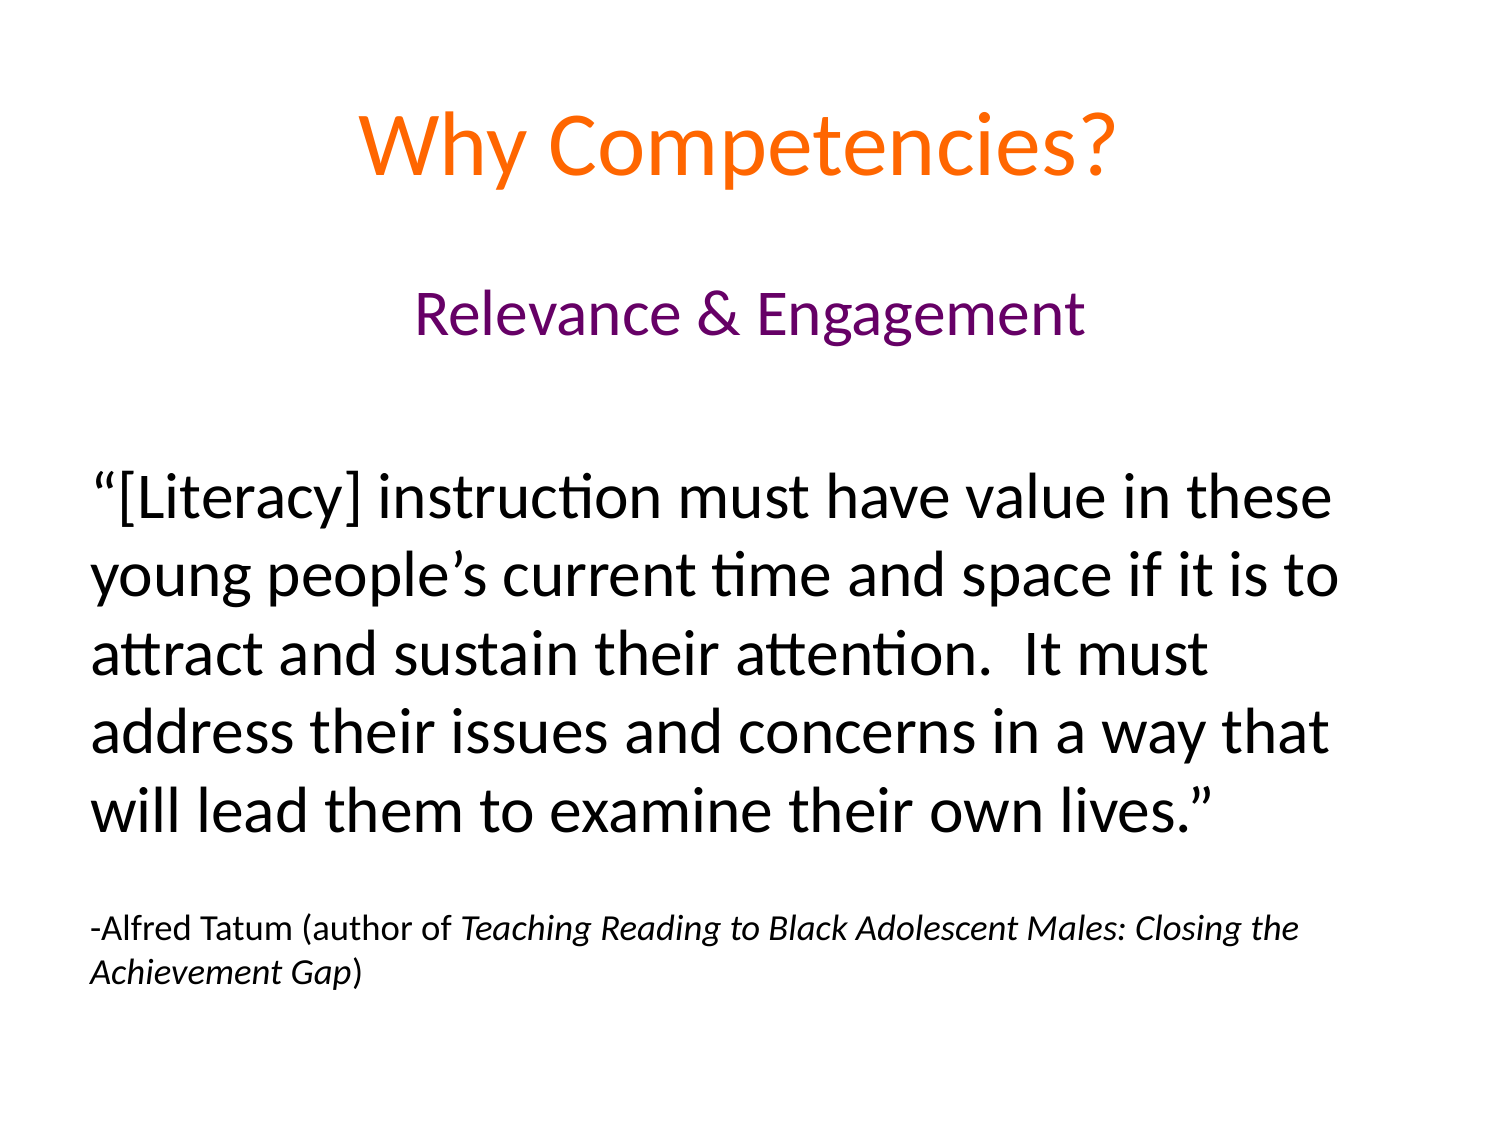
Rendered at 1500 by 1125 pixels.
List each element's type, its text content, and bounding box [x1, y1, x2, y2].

list Relevance & Engagement “[Literacy] instruction must have value in these young people’s current time and space if it is to attract and sustain their attention. It must address their issues and concerns in a way that will lead them to examine their own lives.” -Alfred Tatum (author of Teaching Reading to Black Adolescent Males: Closing the Achievement Gap) [75, 262, 1425, 1005]
title Why Competencies? [75, 45, 1425, 233]
